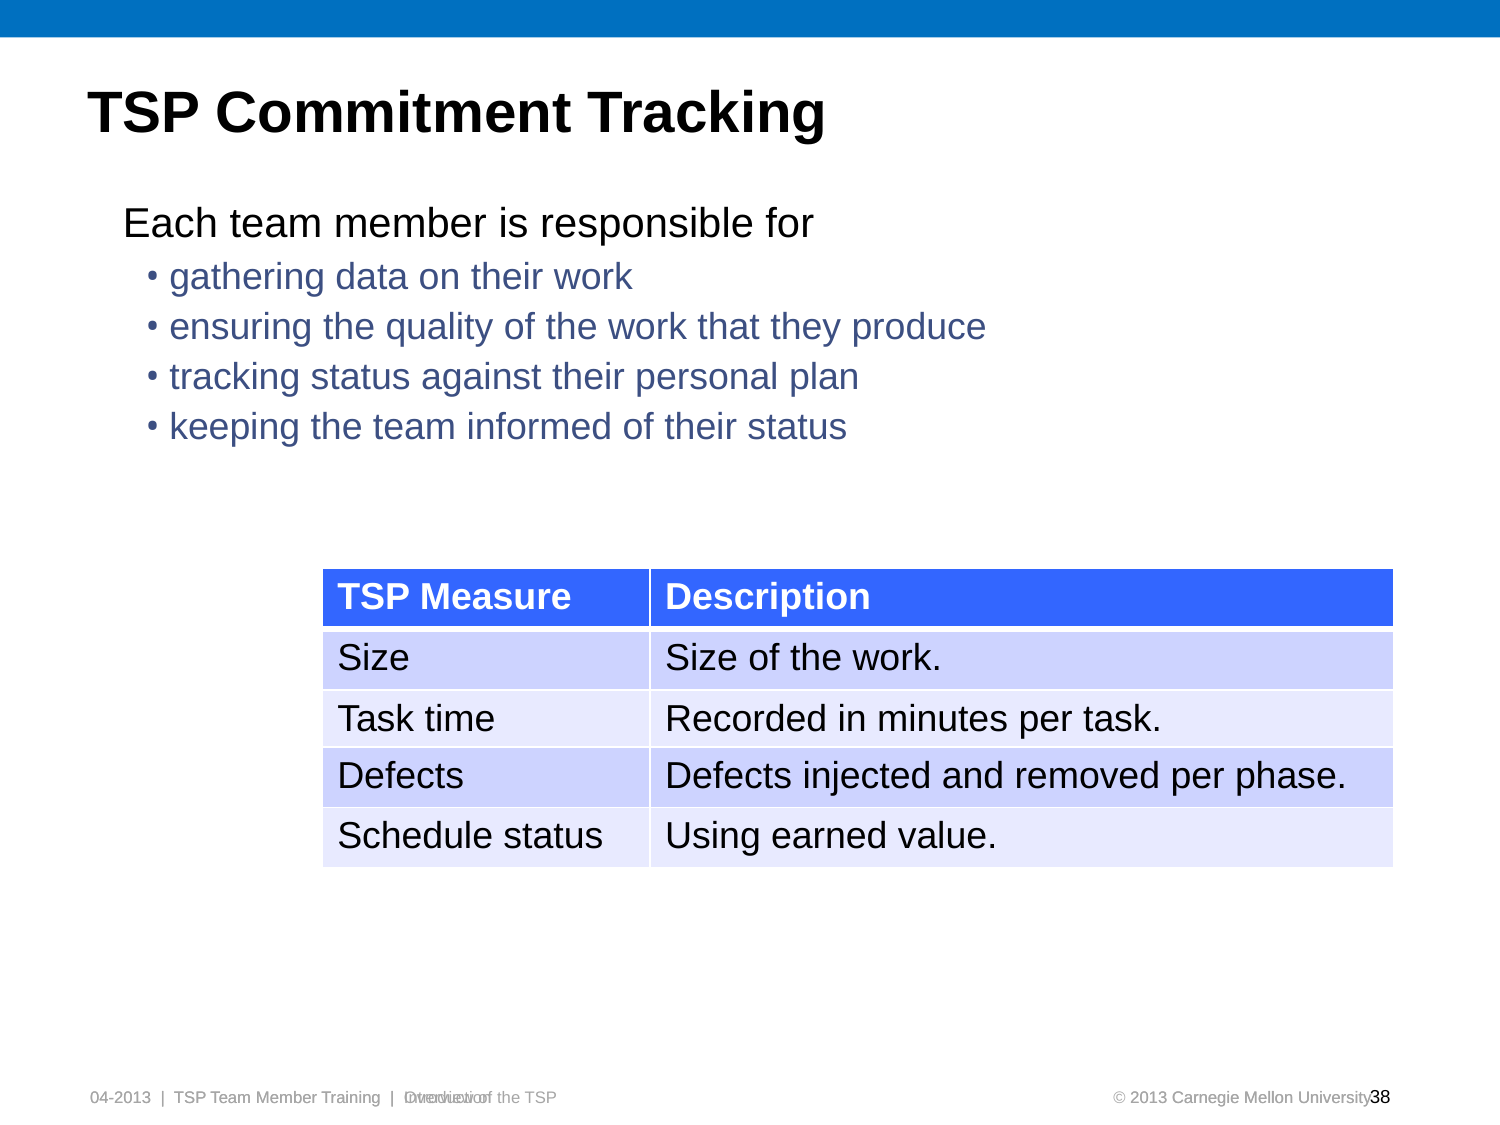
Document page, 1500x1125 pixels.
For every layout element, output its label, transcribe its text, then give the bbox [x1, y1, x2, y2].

table_cell Defects injected and removed per phase. [651, 748, 1393, 807]
table_cell Recorded in minutes per task. [651, 691, 1393, 746]
list Each team member is responsible for gathering data on their work ensuring the quality of the work that they produce tracking status against their personal plan keeping the team informed of their status [122, 201, 1340, 504]
table_header Description [651, 569, 1393, 626]
table_header TSP Measure [323, 569, 649, 626]
title TSP Commitment Tracking [87, 87, 1439, 226]
table_cell Size of the work. [651, 632, 1393, 689]
table_cell Task time [323, 691, 649, 746]
table_cell Size [323, 632, 649, 689]
table_cell Using earned value. [651, 808, 1393, 867]
table_cell Defects [323, 748, 649, 807]
table_cell Schedule status [323, 808, 649, 867]
